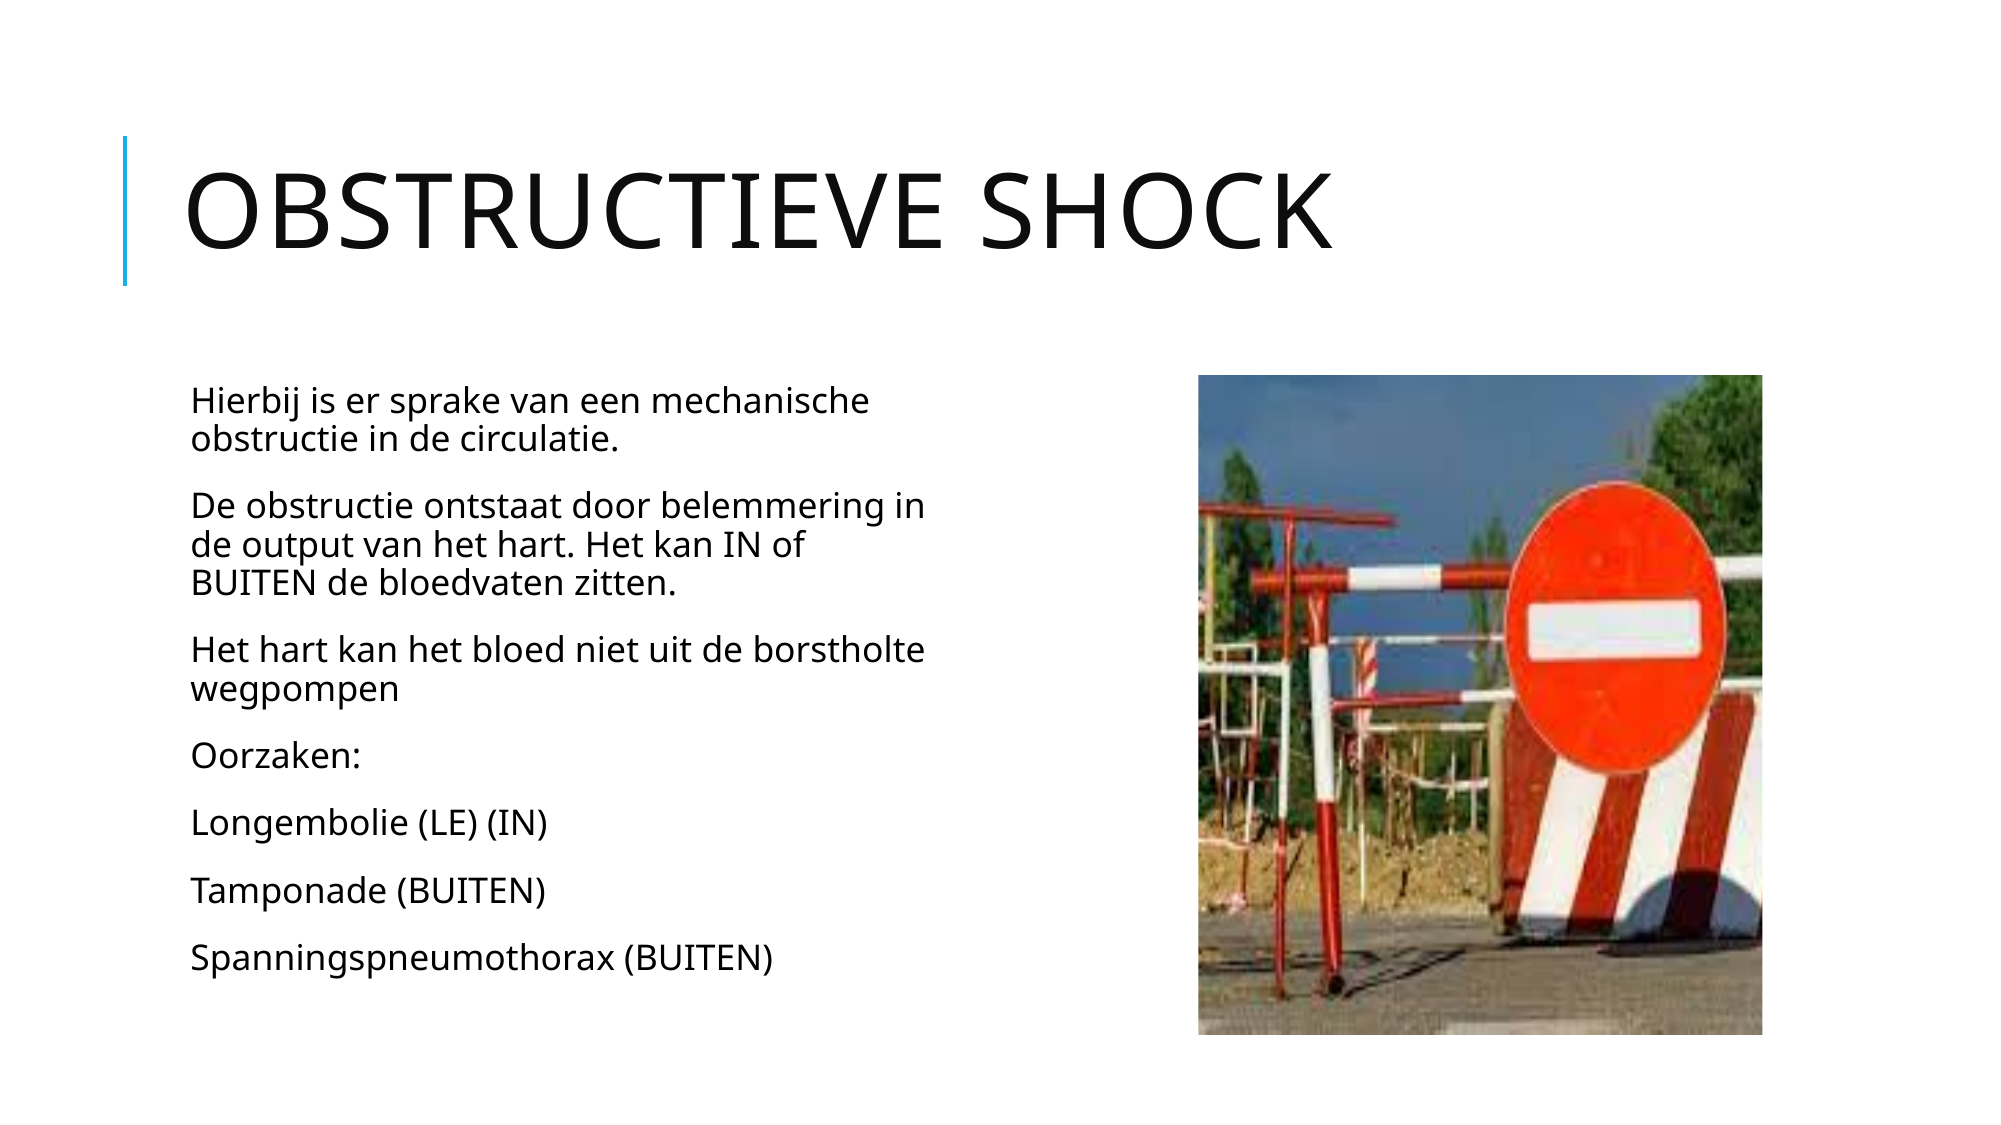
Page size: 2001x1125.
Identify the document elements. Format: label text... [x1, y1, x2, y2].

title Obstructieve shock [168, 96, 1763, 342]
picture [1198, 374, 1763, 1036]
list Hierbij is er sprake van een mechanische obstructie in de circulatie. De obstructie ontstaat door belemmering in de output van het hart. Het kan IN of BUITEN de bloedvaten zitten. Het hart kan het bloed niet uit de borstholte wegpompen Oorzaken: Longembolie (LE) (IN) Tamponade (BUITEN) Spanningspneumothorax (BUITEN) [168, 375, 948, 1035]
